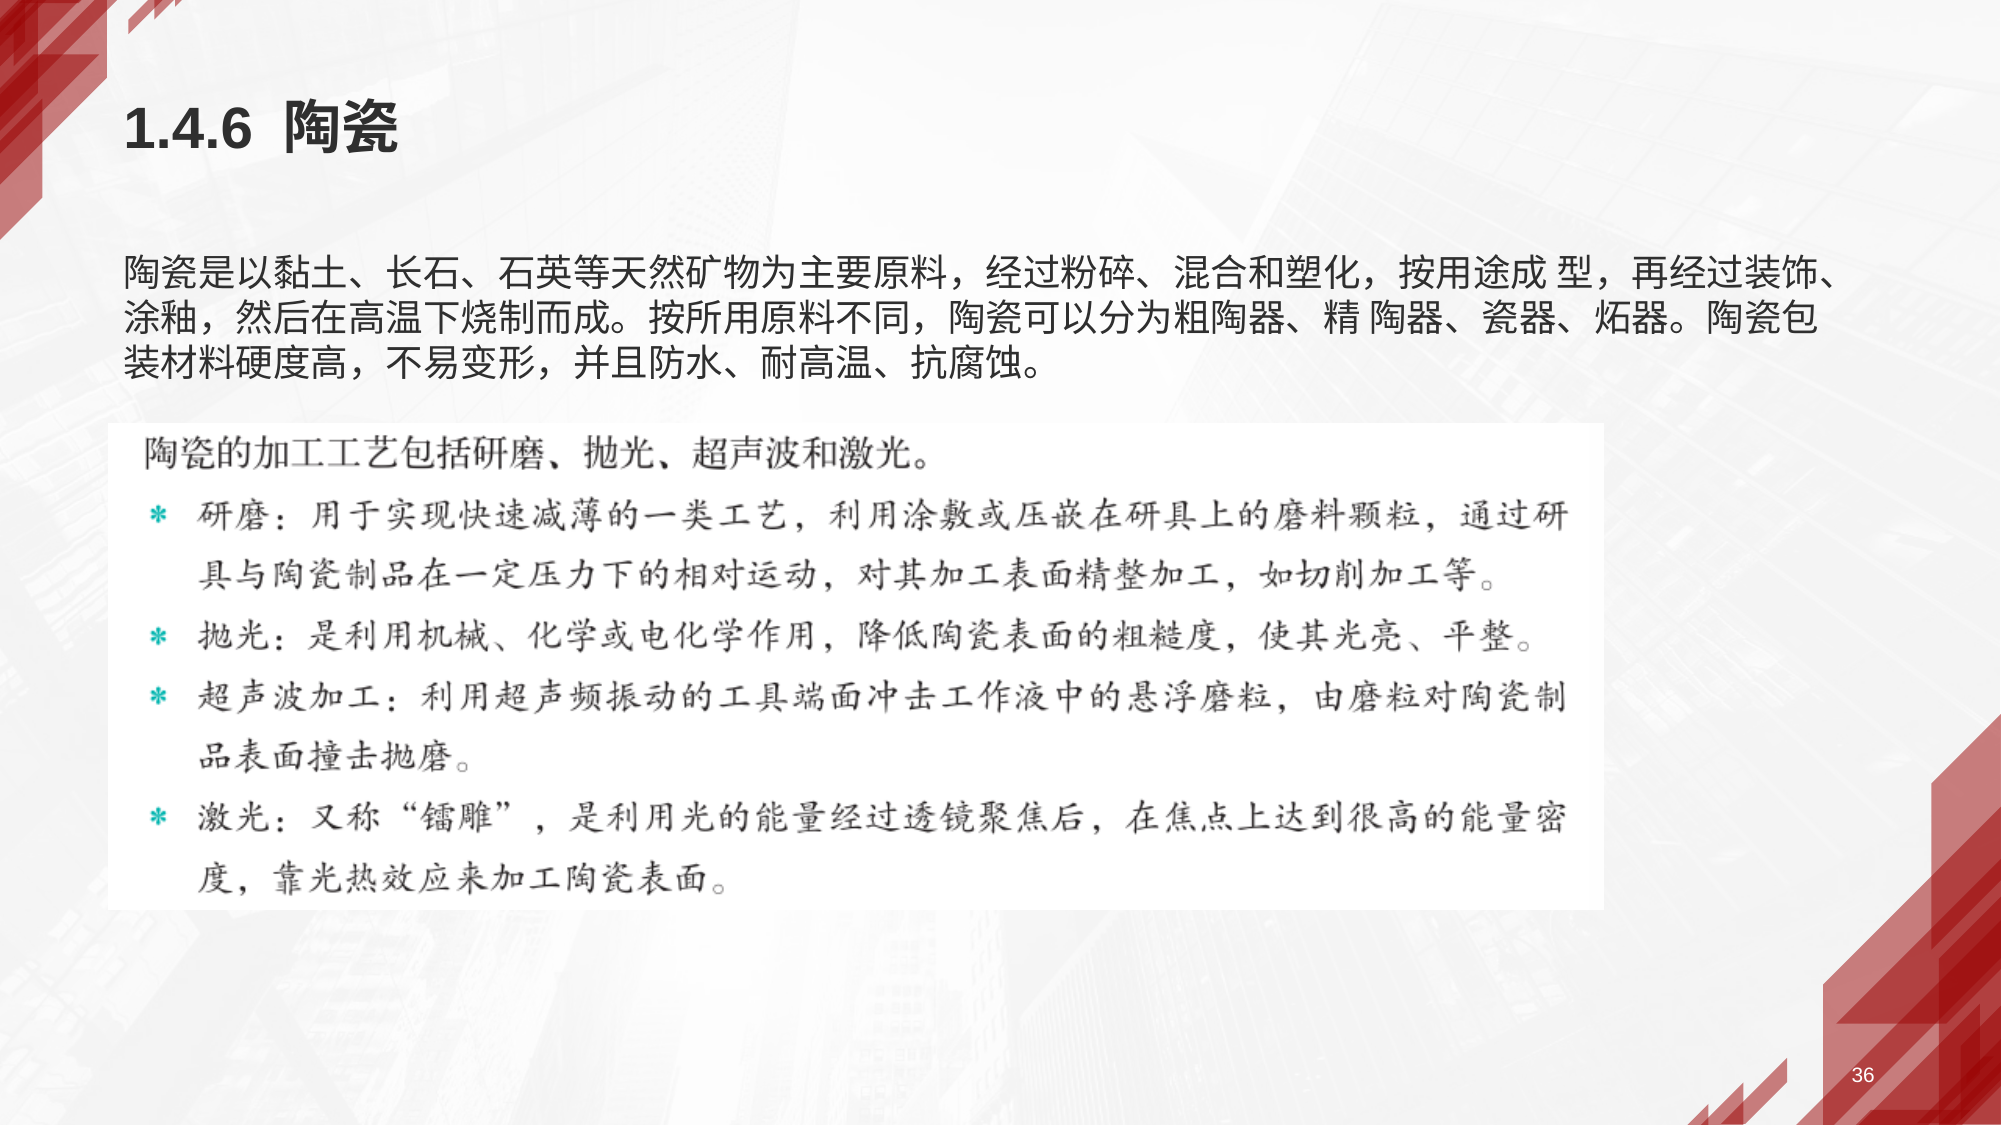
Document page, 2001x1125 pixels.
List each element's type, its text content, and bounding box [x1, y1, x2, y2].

text_box 陶瓷是以黏土、长石、石英等天然矿物为主要原料，经过粉碎、混合和塑化，按用途成 型，再经过装饰、涂釉，然后在高温下烧制而成。按所用原料不同，陶瓷可以分为粗陶器、精 陶器、瓷器、炻器。陶瓷包装材料硬度高，不易变形，并且防水、耐高温、抗腐蚀。 [108, 241, 1867, 392]
title 1.4.6 陶瓷 [108, 81, 1890, 169]
picture [108, 423, 1604, 910]
slide_number 36 [1452, 1056, 1890, 1092]
